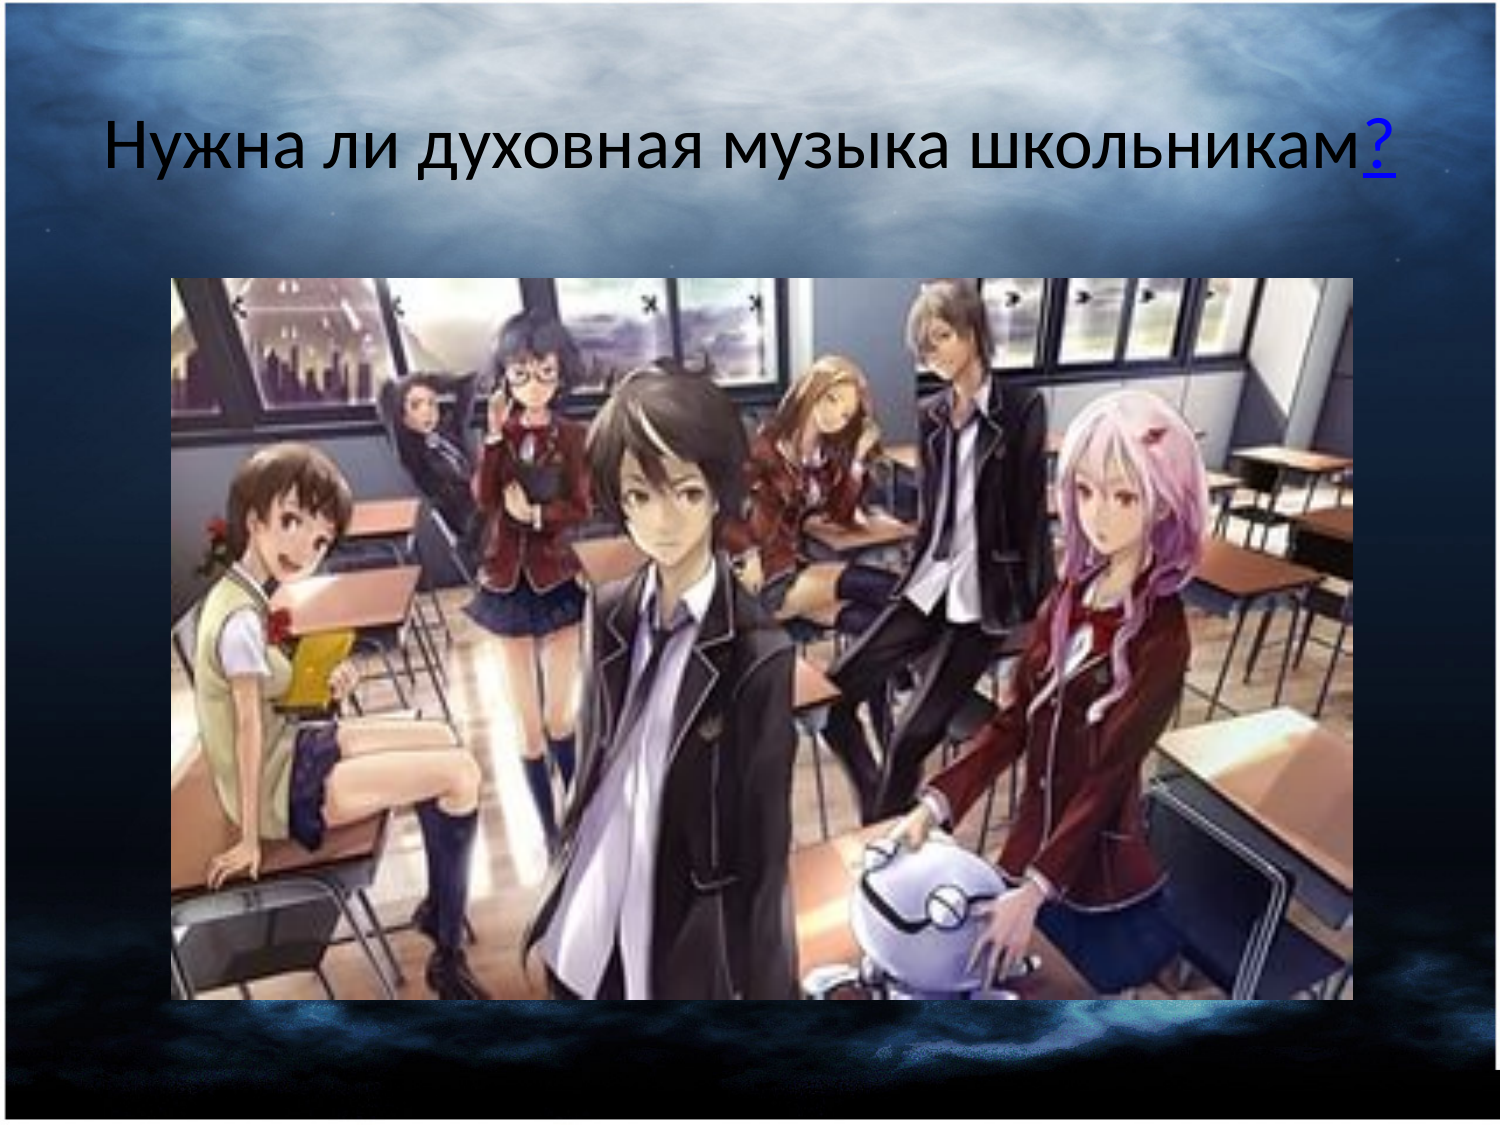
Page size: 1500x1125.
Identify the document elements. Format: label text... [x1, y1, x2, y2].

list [170, 278, 1353, 1000]
picture [0, 0, 1500, 1125]
title Нужна ли духовная музыка школьникам? [75, 45, 1425, 233]
